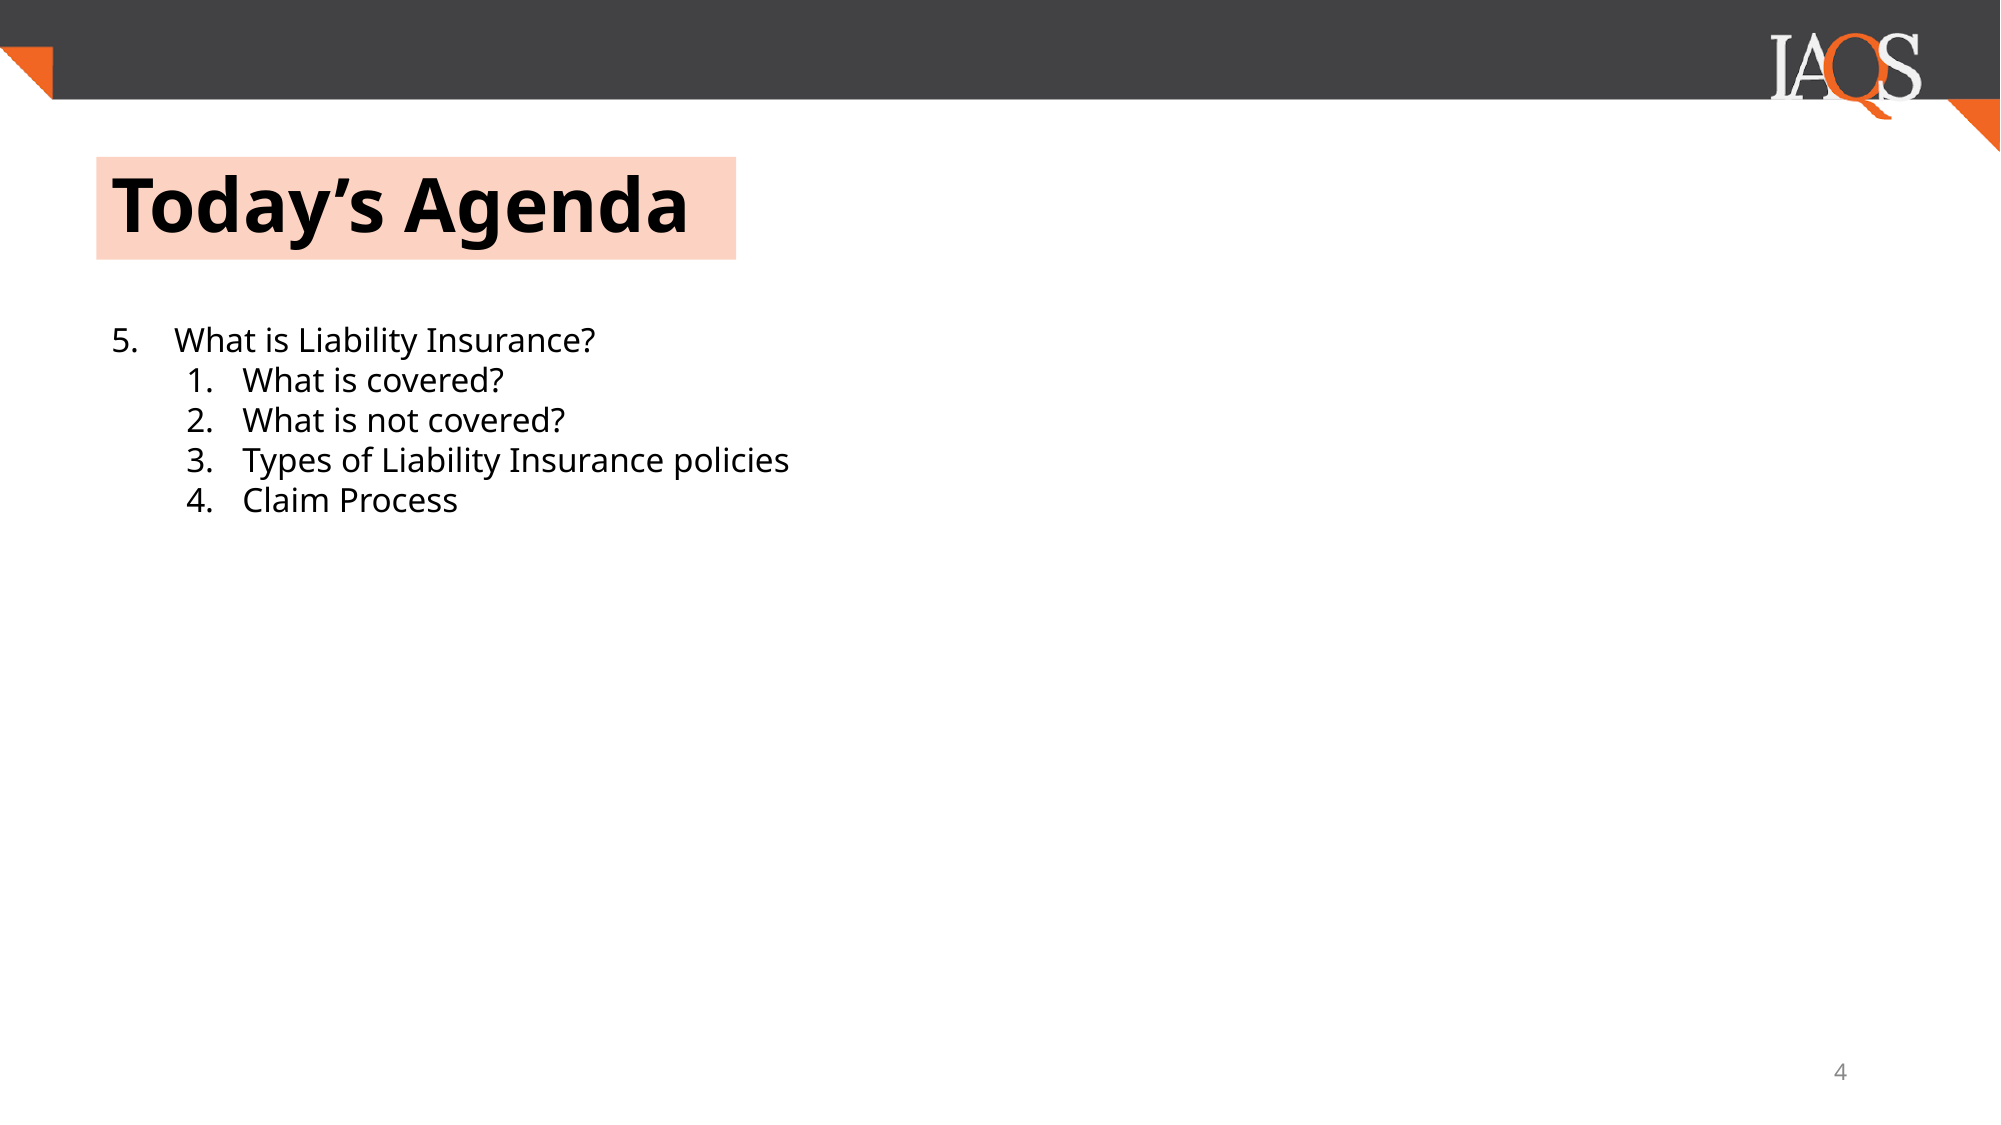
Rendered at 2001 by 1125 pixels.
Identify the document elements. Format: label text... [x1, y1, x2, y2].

title Today’s Agenda [96, 156, 737, 260]
text_box 5. What is Liability Insurance? What is covered? What is not covered? Types of Liability Insurance policies Claim Process [96, 312, 1500, 527]
slide_number ‹#› [1412, 1042, 1863, 1103]
picture [0, 0, 2000, 152]
